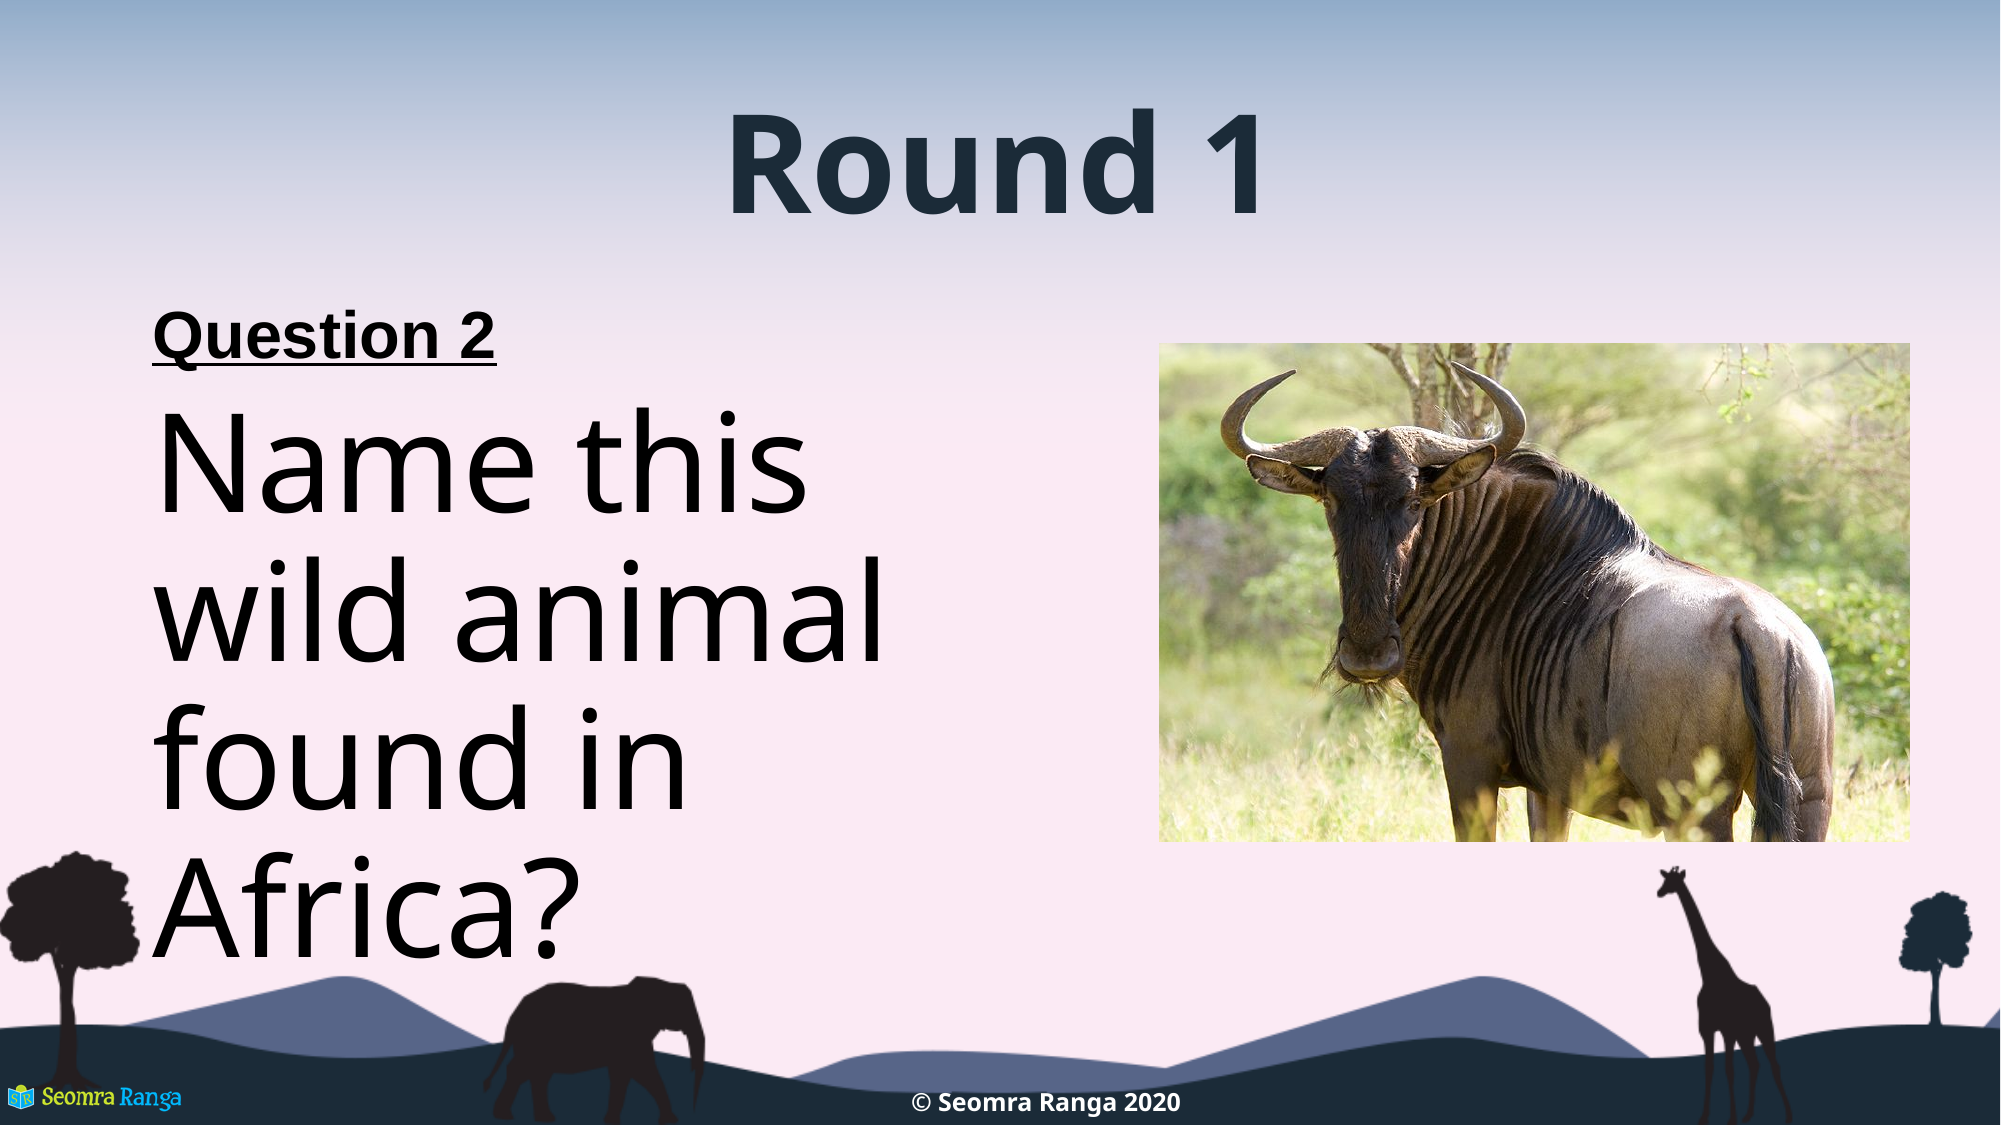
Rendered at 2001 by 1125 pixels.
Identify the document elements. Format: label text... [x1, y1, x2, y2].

title Round 1 [137, 59, 1863, 278]
text_box © Seomra Ranga 2020 www.seomraranga.com [762, 1079, 1330, 1125]
picture [0, 0, 2001, 1125]
list Question 2 Name this wild animal found in Africa? [137, 293, 1093, 1014]
